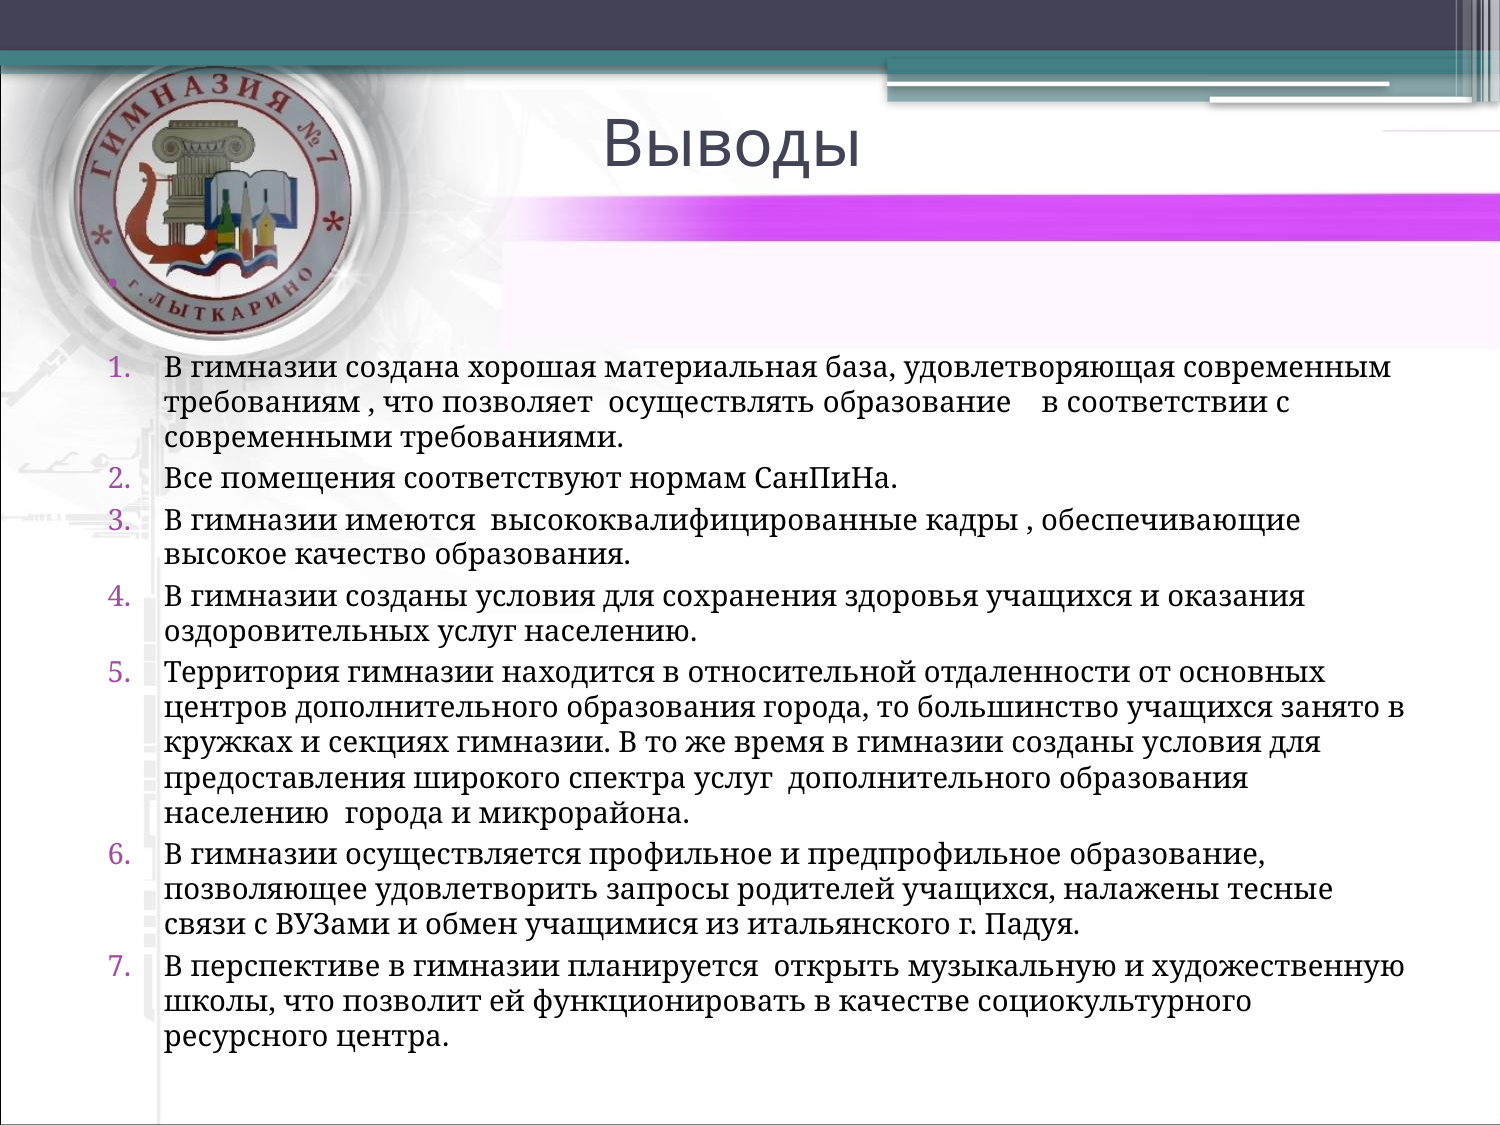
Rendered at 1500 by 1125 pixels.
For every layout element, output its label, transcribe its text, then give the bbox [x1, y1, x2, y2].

list В гимназии создана хорошая материальная база, удовлетворяющая современным требованиям , что позволяет осуществлять образование в соответствии с современными требованиями. Все помещения соответствуют нормам СанПиНа. В гимназии имеются высококвалифицированные кадры , обеспечивающие высокое качество образования. В гимназии созданы условия для сохранения здоровья учащихся и оказания оздоровительных услуг населению. Территория гимназии находится в относительной отдаленности от основных центров дополнительного образования города, то большинство учащихся занято в кружках и секциях гимназии. В то же время в гимназии созданы условия для предоставления широкого спектра услуг дополнительного образования населению города и микрорайона. В гимназии осуществляется профильное и предпрофильное образование, позволяющее удовлетворить запросы родителей учащихся, налажены тесные связи с ВУЗами и обмен учащимися из итальянского г. Падуя. В перспективе в гимназии планируется открыть музыкальную и художественную школы, что позволит ей функционировать в качестве социокультурного ресурсного центра. [75, 257, 1425, 1079]
title Выводы [433, 93, 1425, 188]
picture [0, 74, 1500, 1125]
